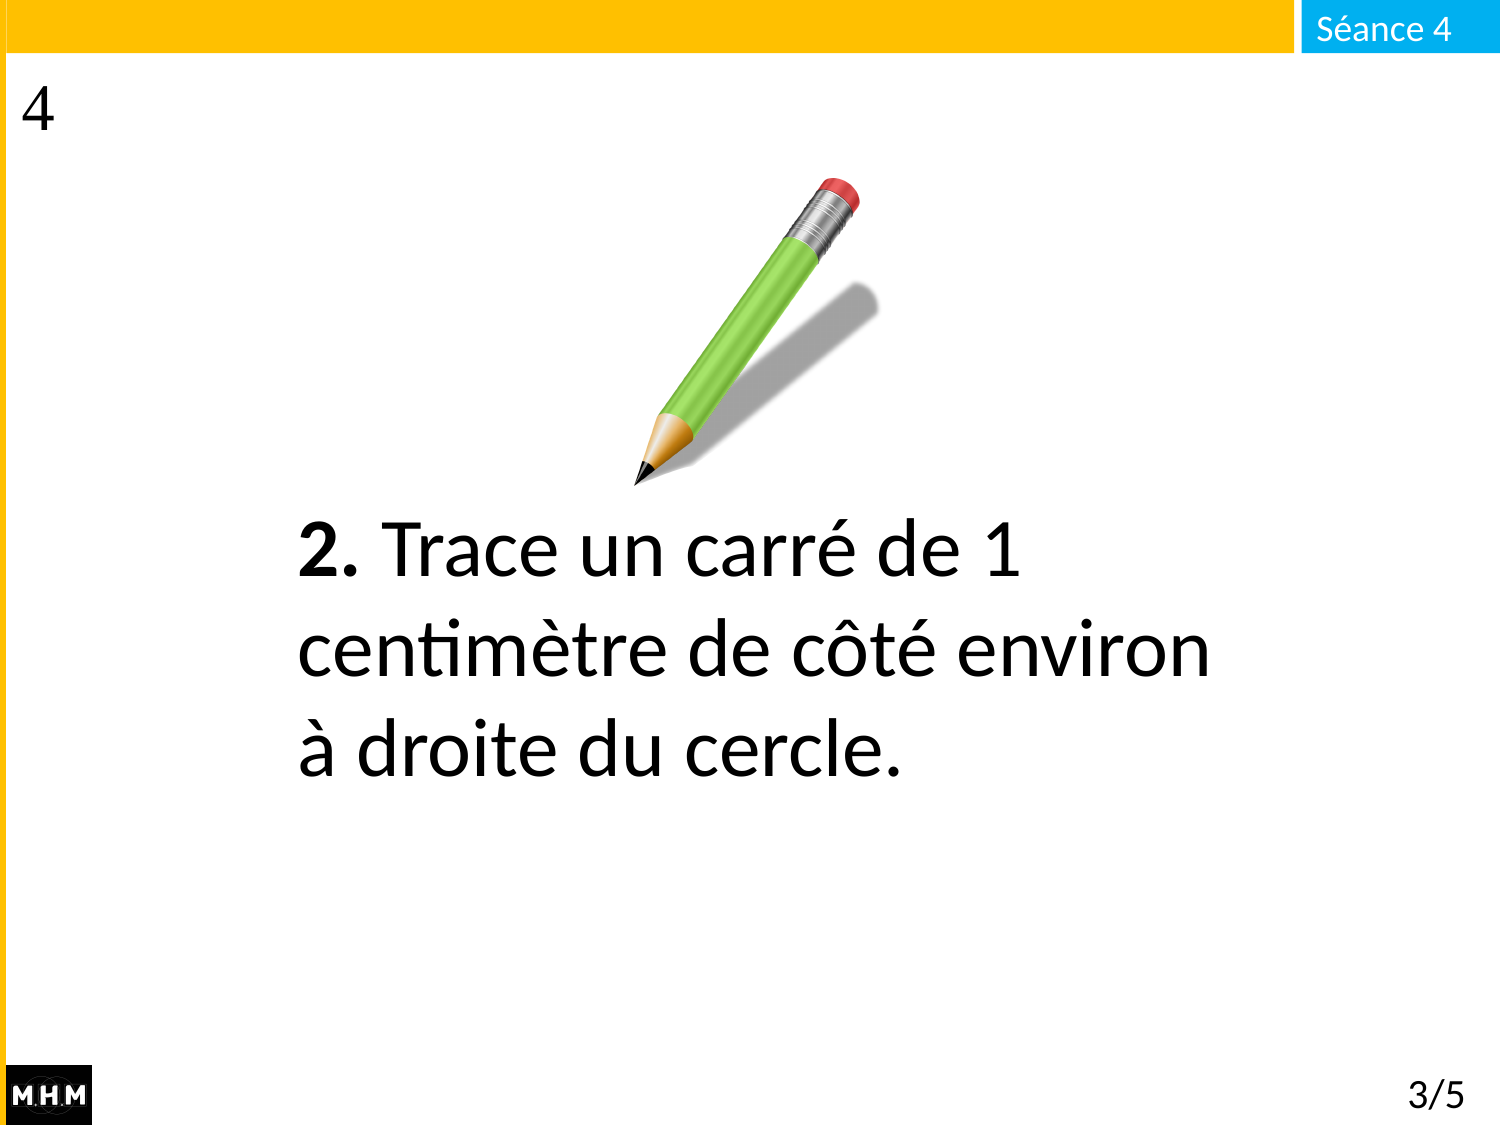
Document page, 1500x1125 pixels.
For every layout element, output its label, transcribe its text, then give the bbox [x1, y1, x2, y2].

picture [6, 1065, 92, 1125]
picture [634, 178, 883, 486]
list 3/5 [1373, 1064, 1500, 1125]
text_box 2. Trace un carré de 1 centimètre de côté environ à droite du cercle. [282, 485, 1235, 801]
